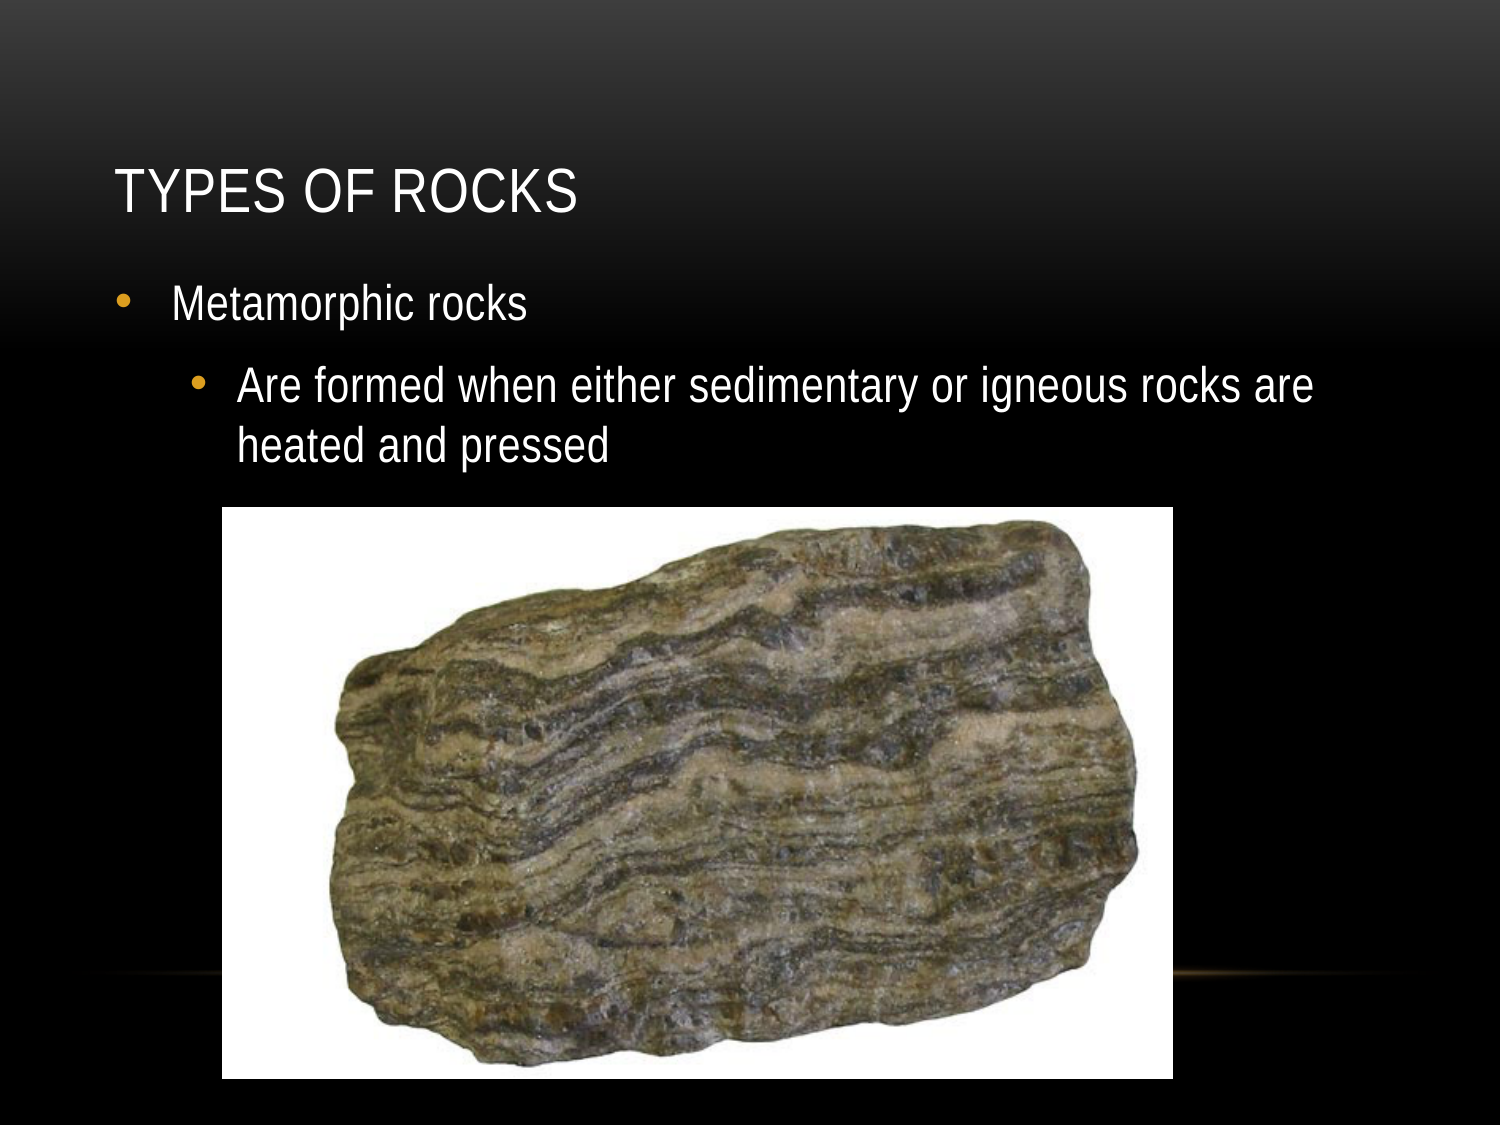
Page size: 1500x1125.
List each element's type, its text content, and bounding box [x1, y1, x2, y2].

list Metamorphic rocks Are formed when either sedimentary or igneous rocks are heated and pressed [99, 262, 1400, 938]
title Types of rocks [99, 45, 1400, 233]
picture [0, 0, 1500, 1125]
